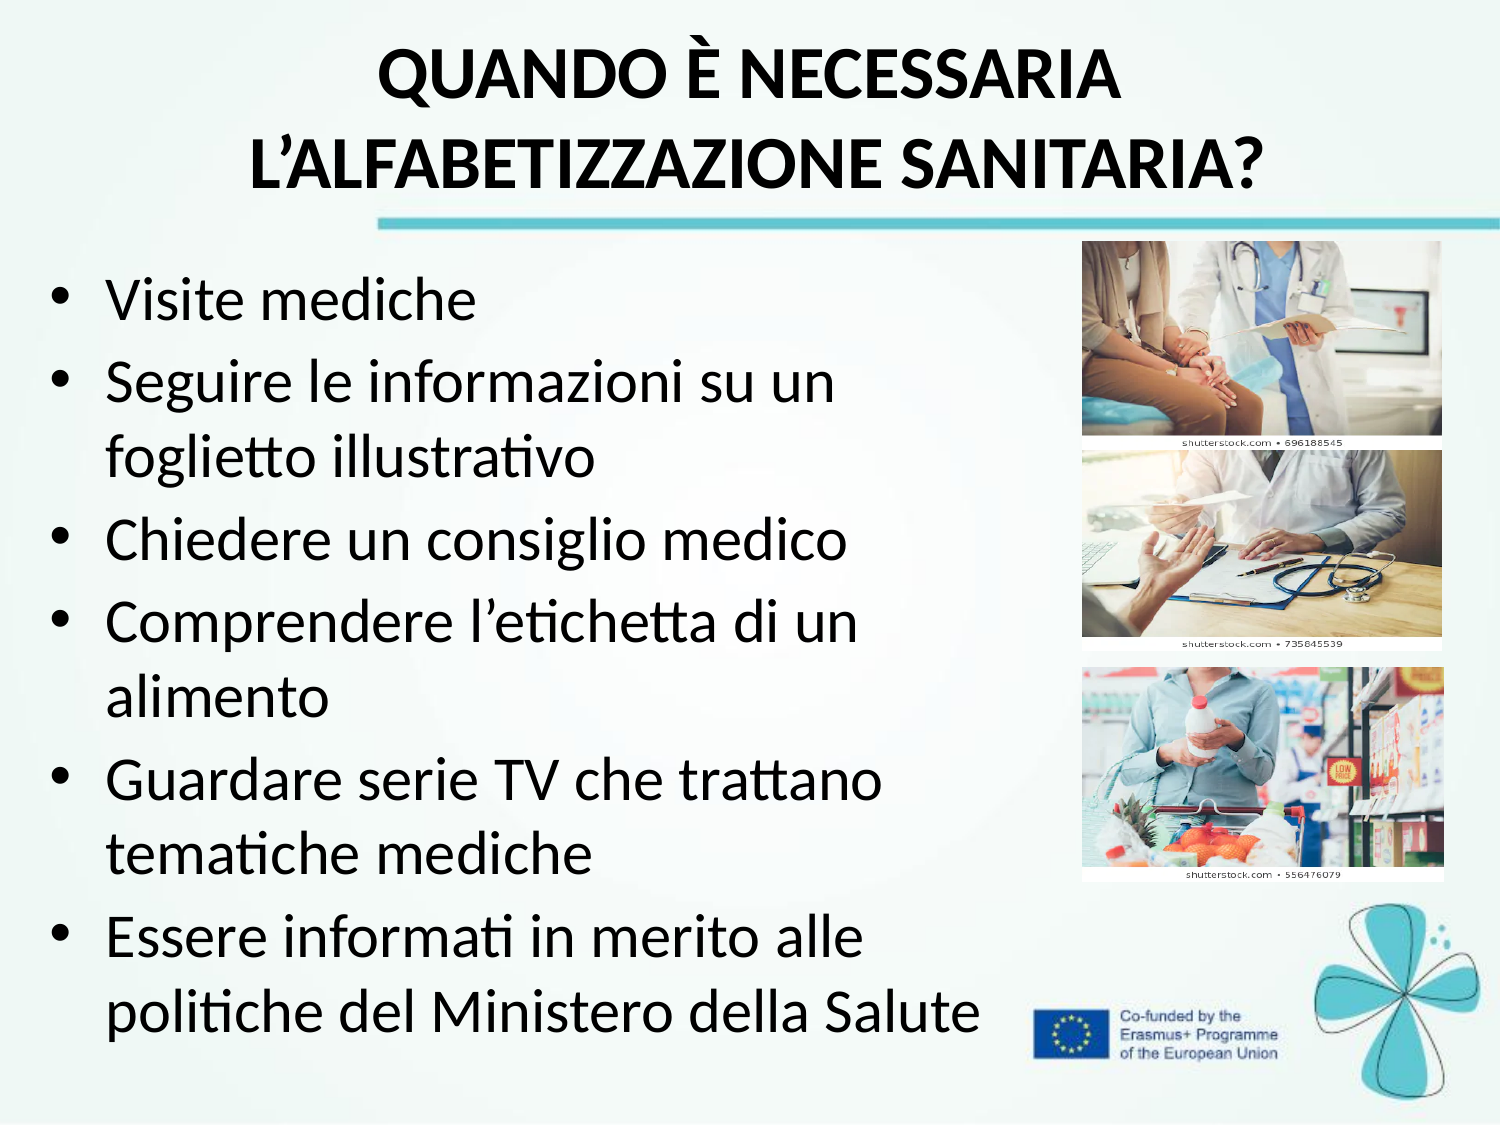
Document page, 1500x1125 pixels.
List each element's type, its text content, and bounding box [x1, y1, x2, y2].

list Visite mediche Seguire le informazioni su un foglietto illustrativo Chiedere un consiglio medico Comprendere l’etichetta di un alimento Guardare serie TV che trattano tematiche mediche Essere informati in merito alle politiche del Ministero della Salute [15, 250, 1067, 1032]
picture [0, 0, 1500, 1125]
title QUANDO È NECESSARIA L’ALFABETIZZAZIONE SANITARIA? [75, 20, 1425, 208]
